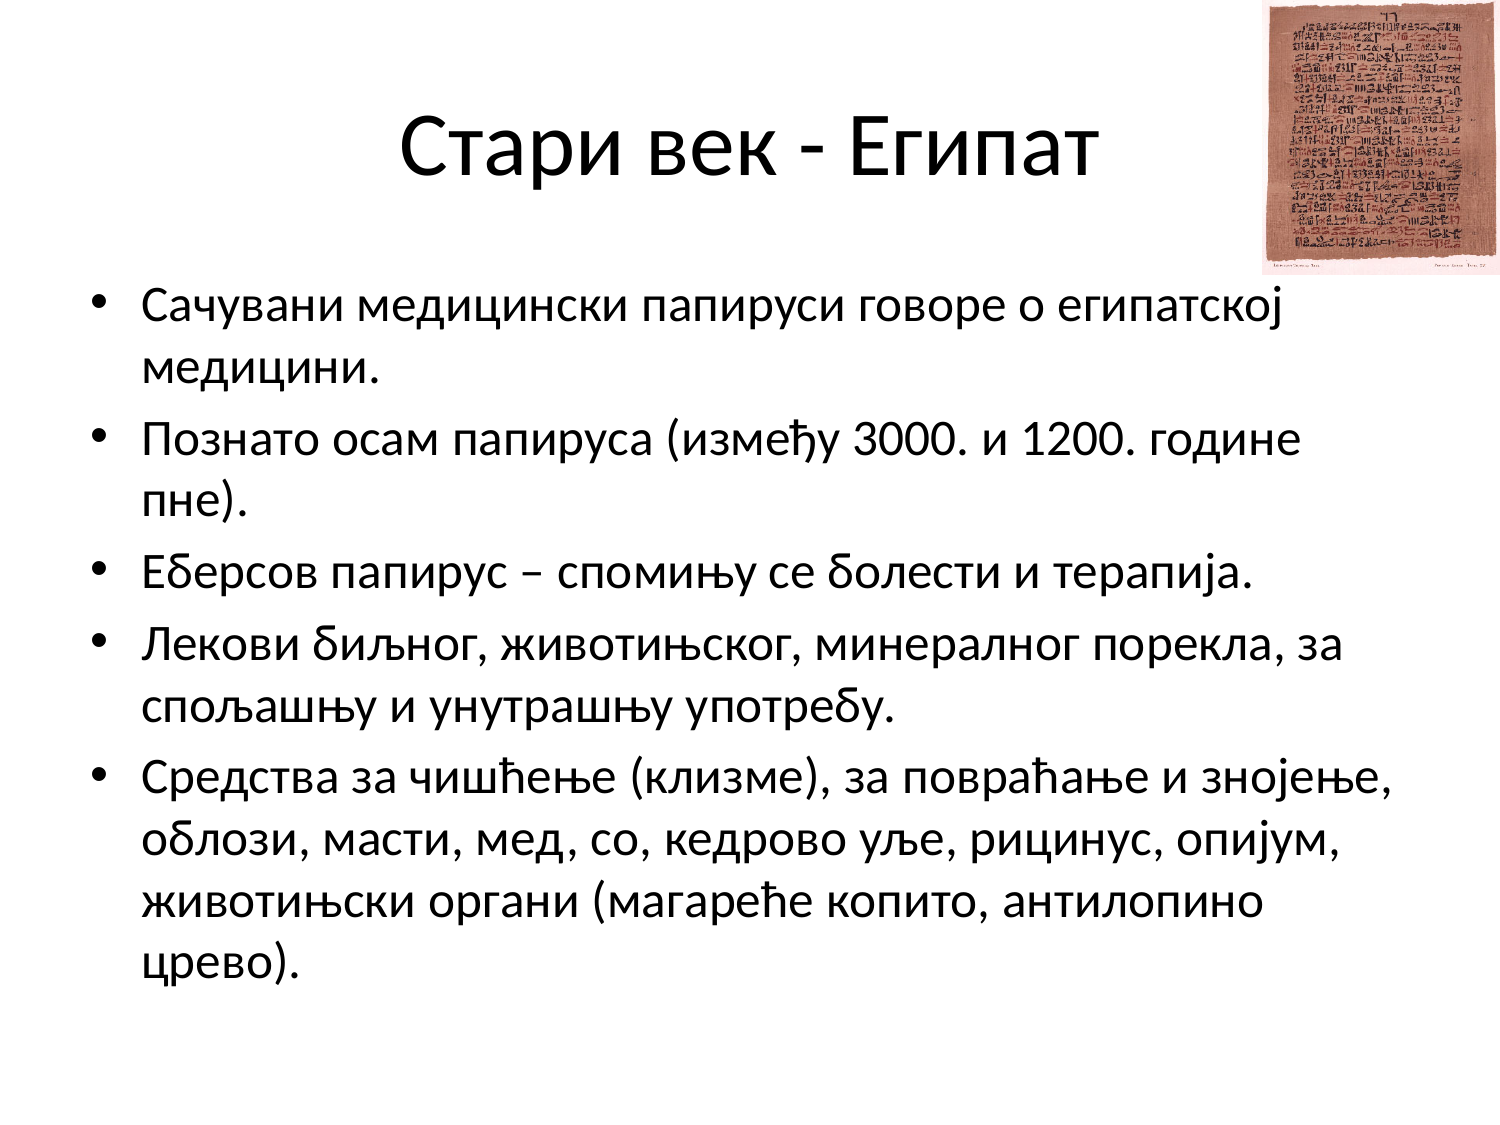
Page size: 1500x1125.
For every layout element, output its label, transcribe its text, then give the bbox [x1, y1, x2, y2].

picture [1262, 0, 1500, 276]
list Сачувани медицински папируси говоре о египатској медицини. Познато осам папируса (између 3000. и 1200. године пне). Еберсов папирус – спомињу се болести и терапија. Лекови биљног, животињског, минералног порекла, за спољашњу и унутрашњу употребу. Средства за чишћење (клизме), за повраћање и знојење, облози, масти, мед, со, кедрово уље, рицинус, опијум, животињски органи (магареће копито, антилопино црево). [75, 262, 1425, 1005]
title Стари век - Египат [75, 45, 1257, 233]
